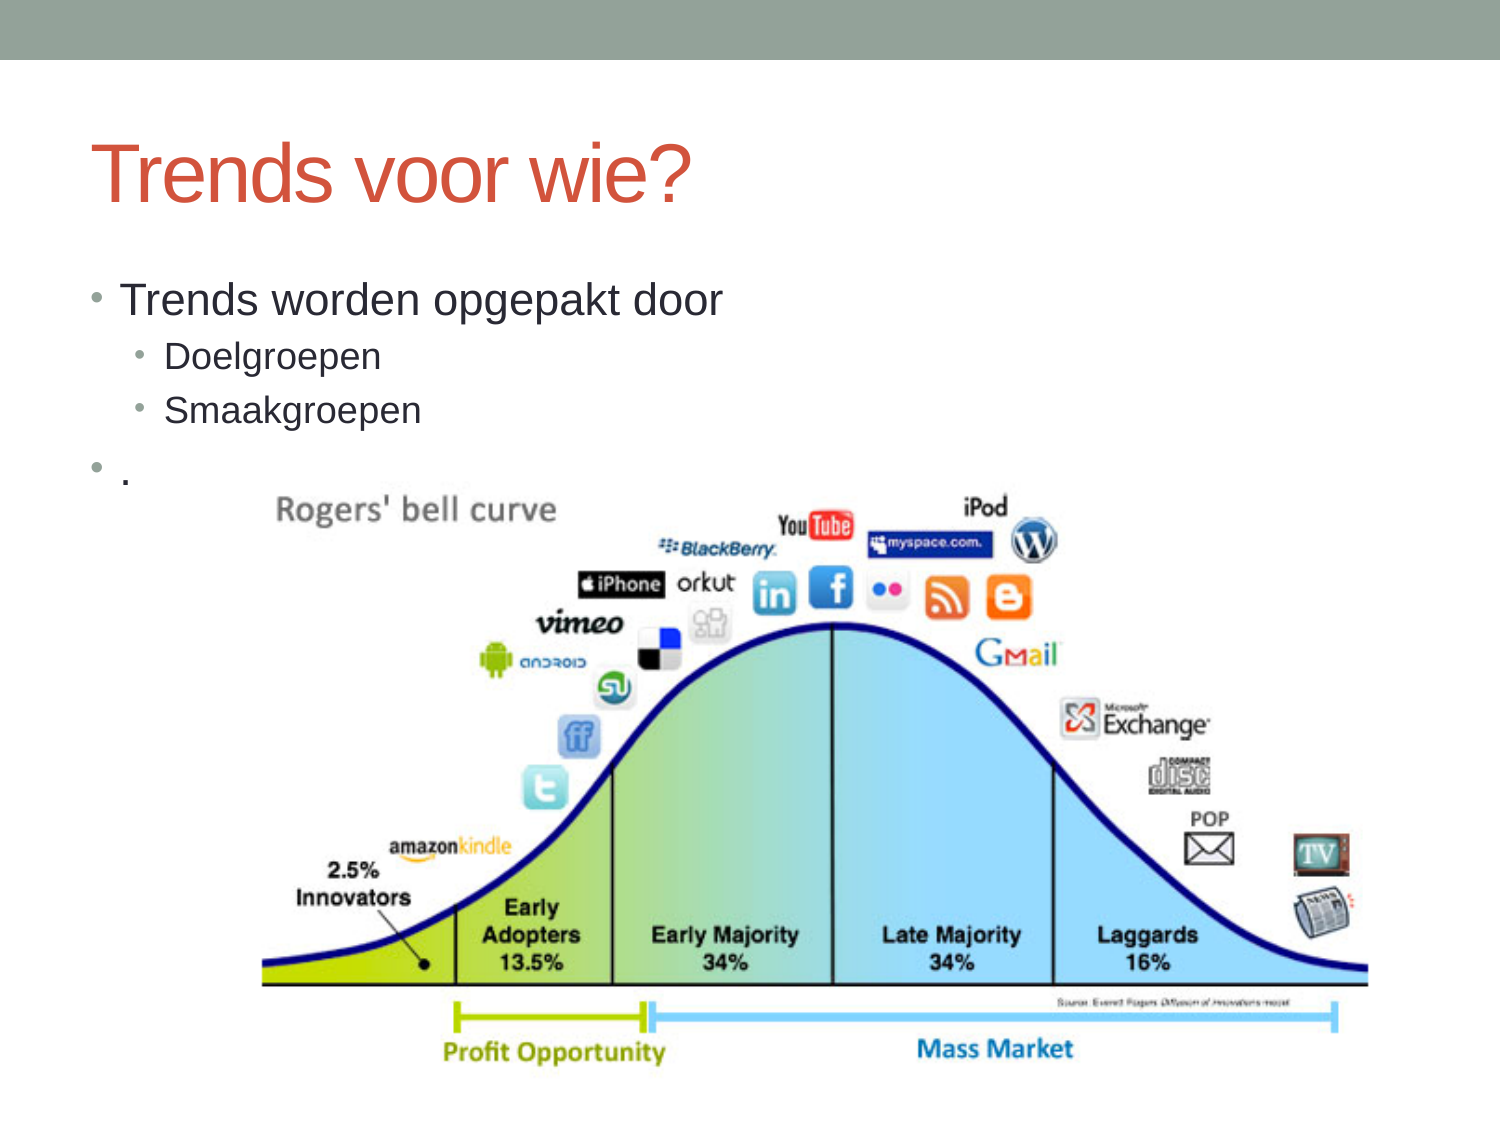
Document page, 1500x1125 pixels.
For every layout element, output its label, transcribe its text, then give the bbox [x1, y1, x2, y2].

list Trends worden opgepakt door Doelgroepen Smaakgroepen . [75, 262, 1425, 504]
picture [241, 467, 1389, 1080]
title Trends voor wie? [75, 87, 1425, 250]
